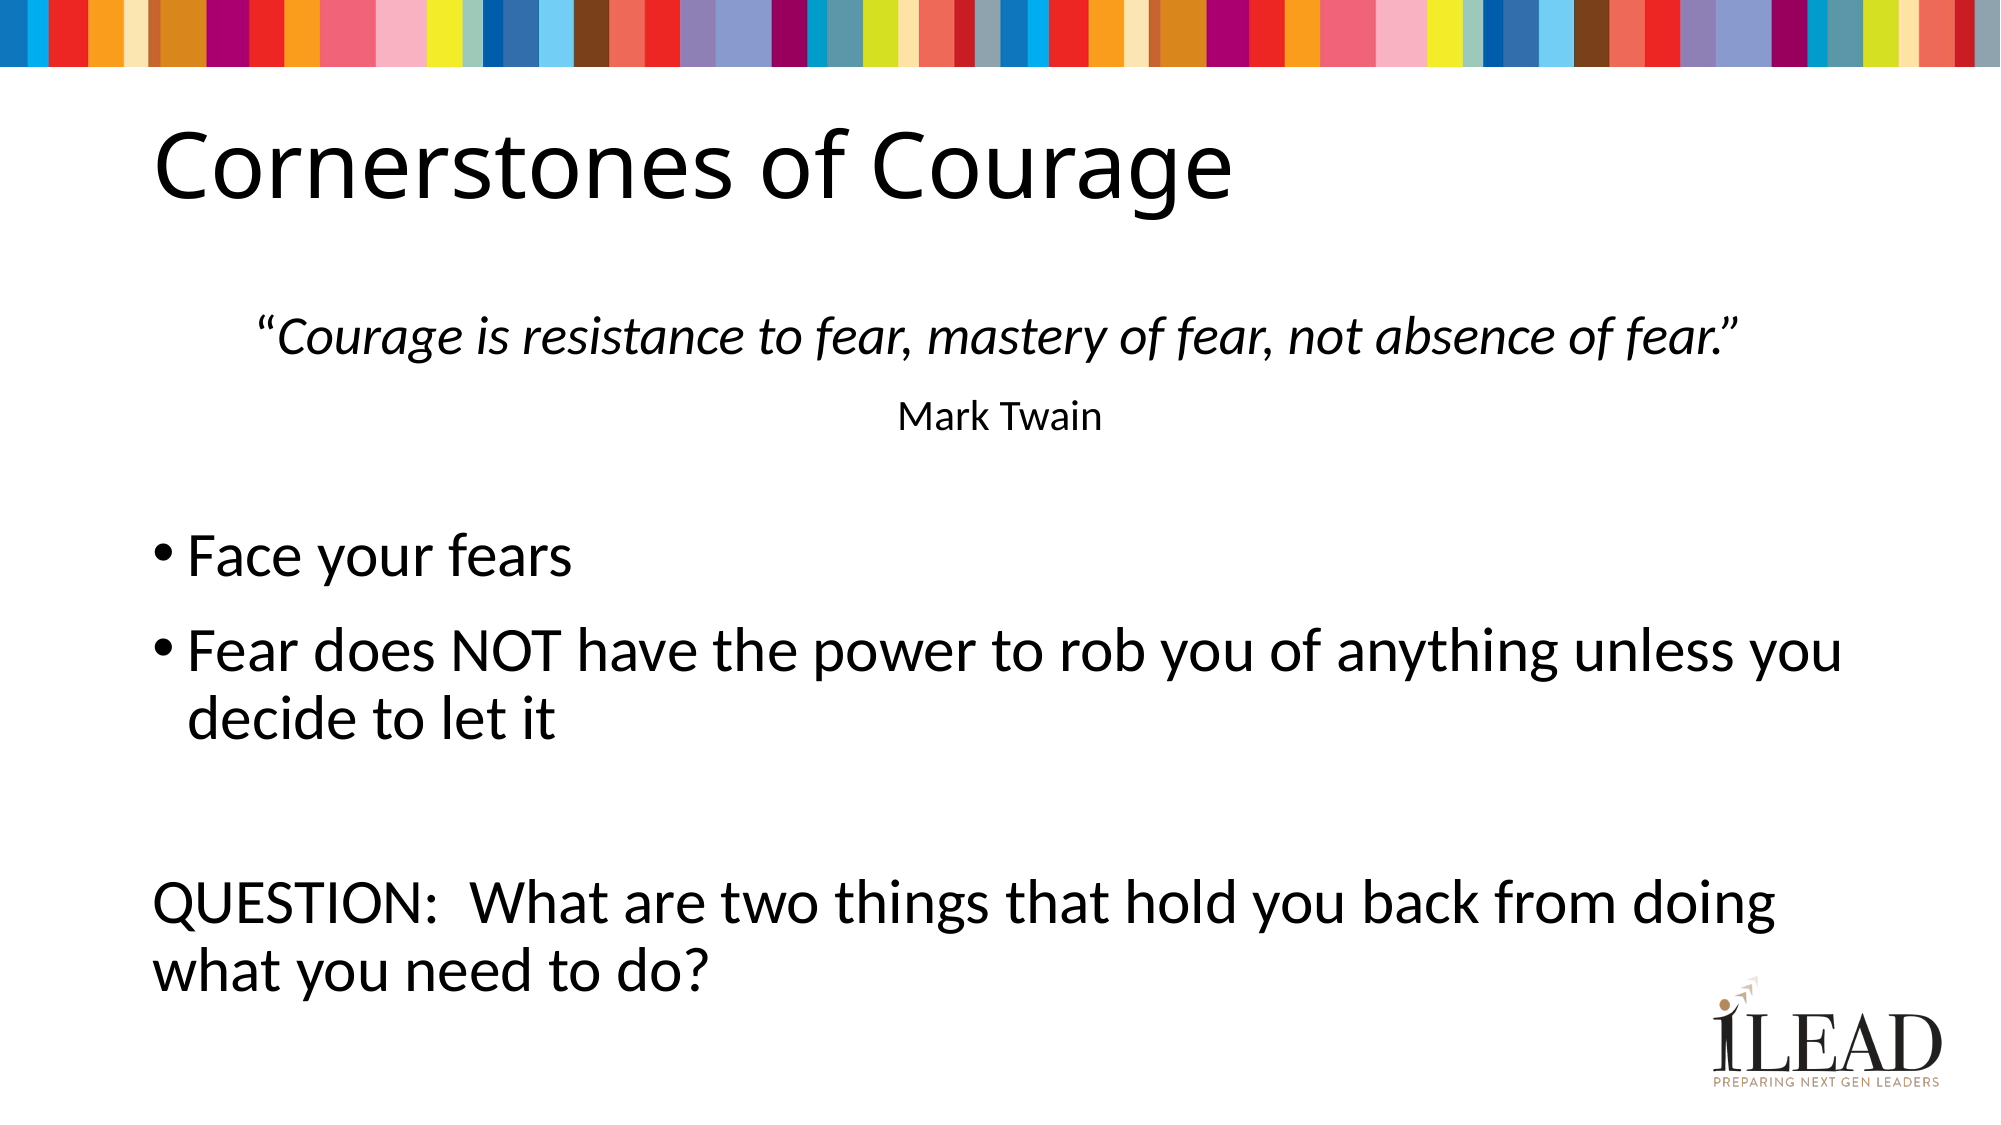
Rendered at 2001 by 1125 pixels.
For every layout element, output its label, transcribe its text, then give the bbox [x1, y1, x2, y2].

title Cornerstones of Courage [137, 67, 1863, 278]
picture [1048, 0, 1808, 67]
picture [1709, 972, 1945, 1091]
picture [828, 0, 1026, 67]
list “Courage is resistance to fear, mastery of fear, not absence of fear.” Mark Twain Face your fears Fear does NOT have the power to rob you of anything unless you decide to let it QUESTION: What are two things that hold you back from doing what you need to do? [137, 299, 1863, 1014]
picture [1828, 0, 2000, 67]
picture [0, 0, 26, 67]
picture [48, 0, 808, 67]
